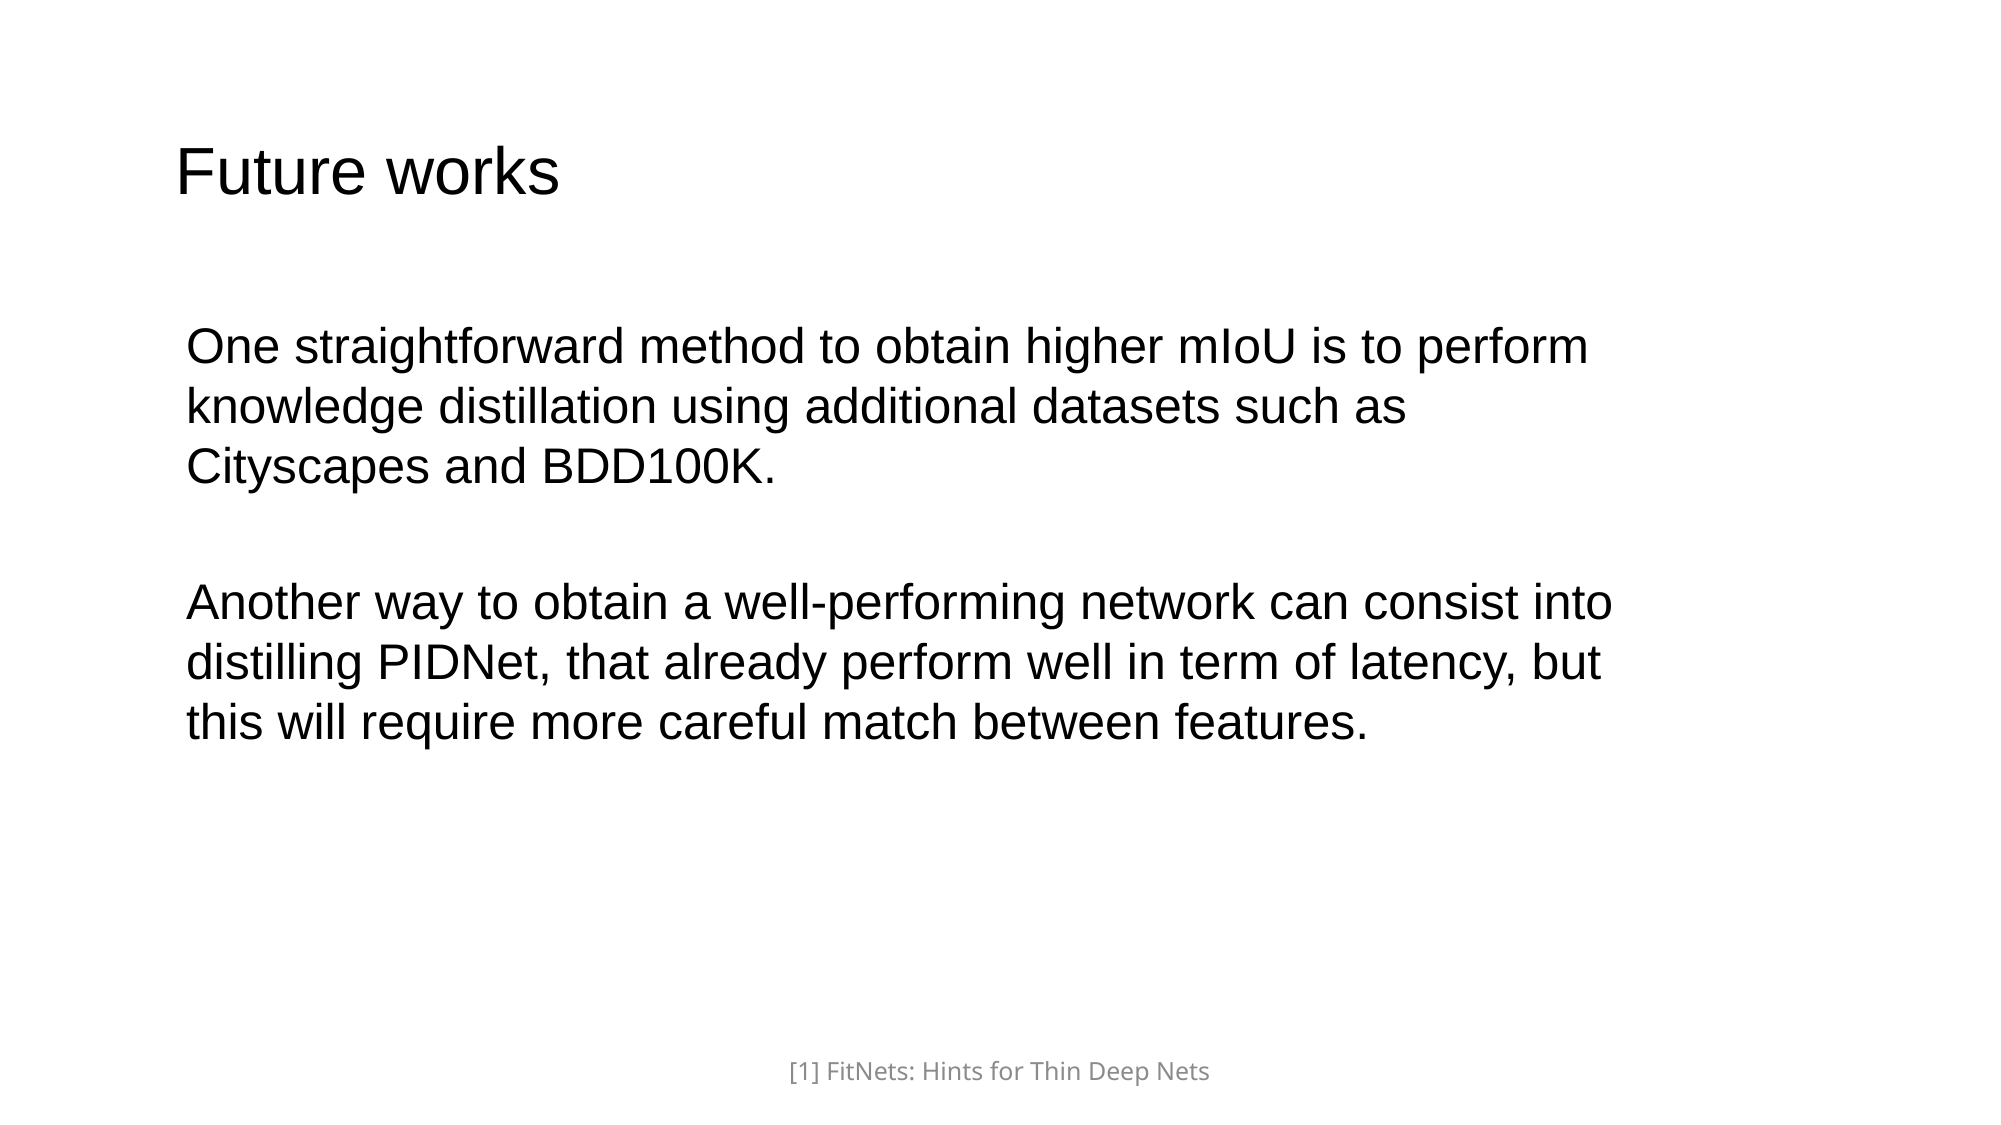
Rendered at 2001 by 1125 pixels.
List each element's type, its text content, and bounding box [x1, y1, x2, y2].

text_box Another way to obtain a well-performing network can consist into distilling PIDNet, that already perform well in term of latency, but this will require more careful match between features. [171, 562, 1675, 758]
footer [1] FitNets: Hints for Thin Deep Nets [662, 1042, 1338, 1103]
text_box Future works [160, 120, 1501, 215]
text_box One straightforward method to obtain higher mIoU is to perform knowledge distillation using additional datasets such as Cityscapes and BDD100K. [171, 306, 1675, 501]
